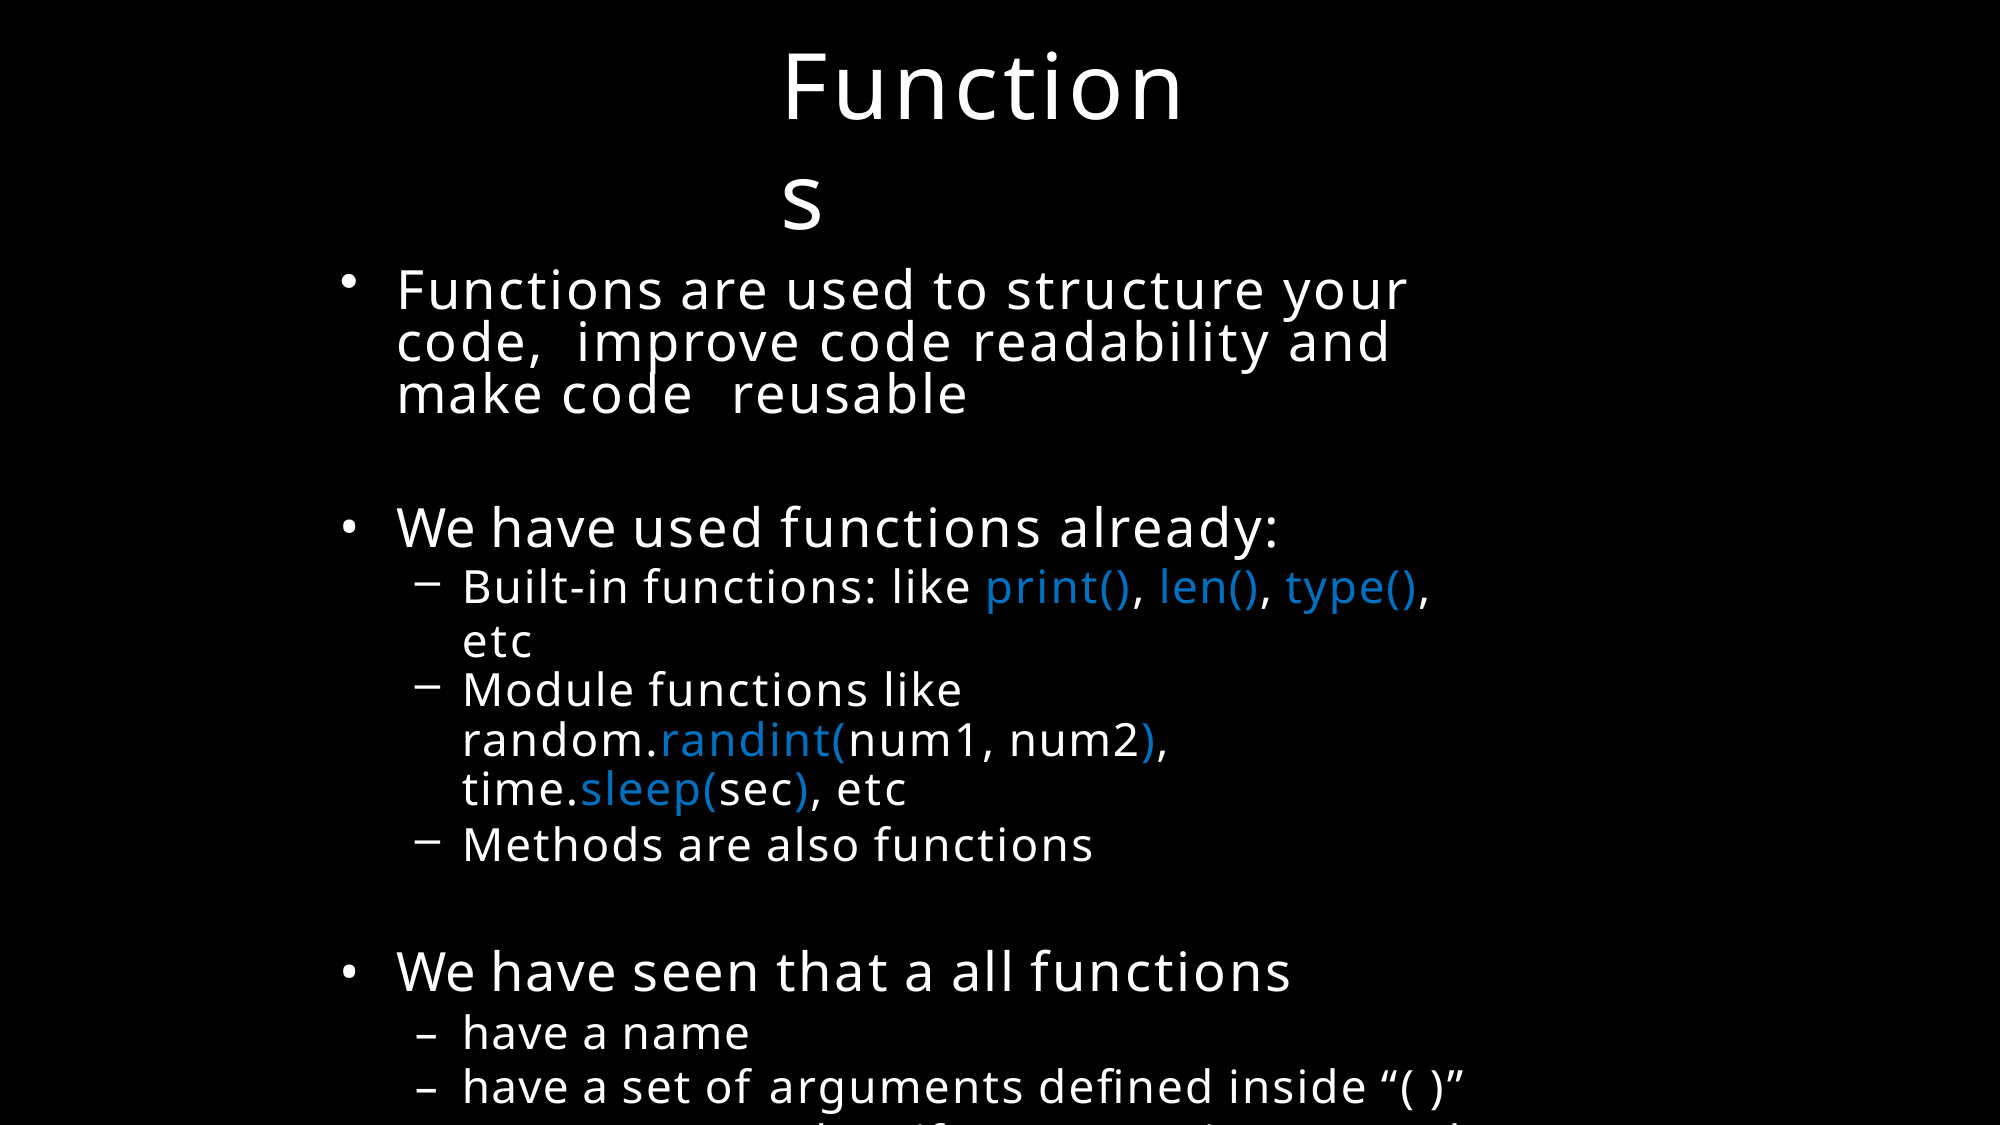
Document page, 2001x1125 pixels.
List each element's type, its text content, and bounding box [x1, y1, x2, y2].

title Functions [778, 25, 1222, 248]
text_box Functions are used to structure your code, improve code readability and make code reusable We have used functions already: Built-in functions: like print(), len(), type(), etc Module functions like random.randint(num1, num2), time.sleep(sec), etc Methods are also functions We have seen that a all functions have a name have a set of arguments defined inside “( )” can return a value (if not, None is returned) [337, 253, 1574, 1125]
